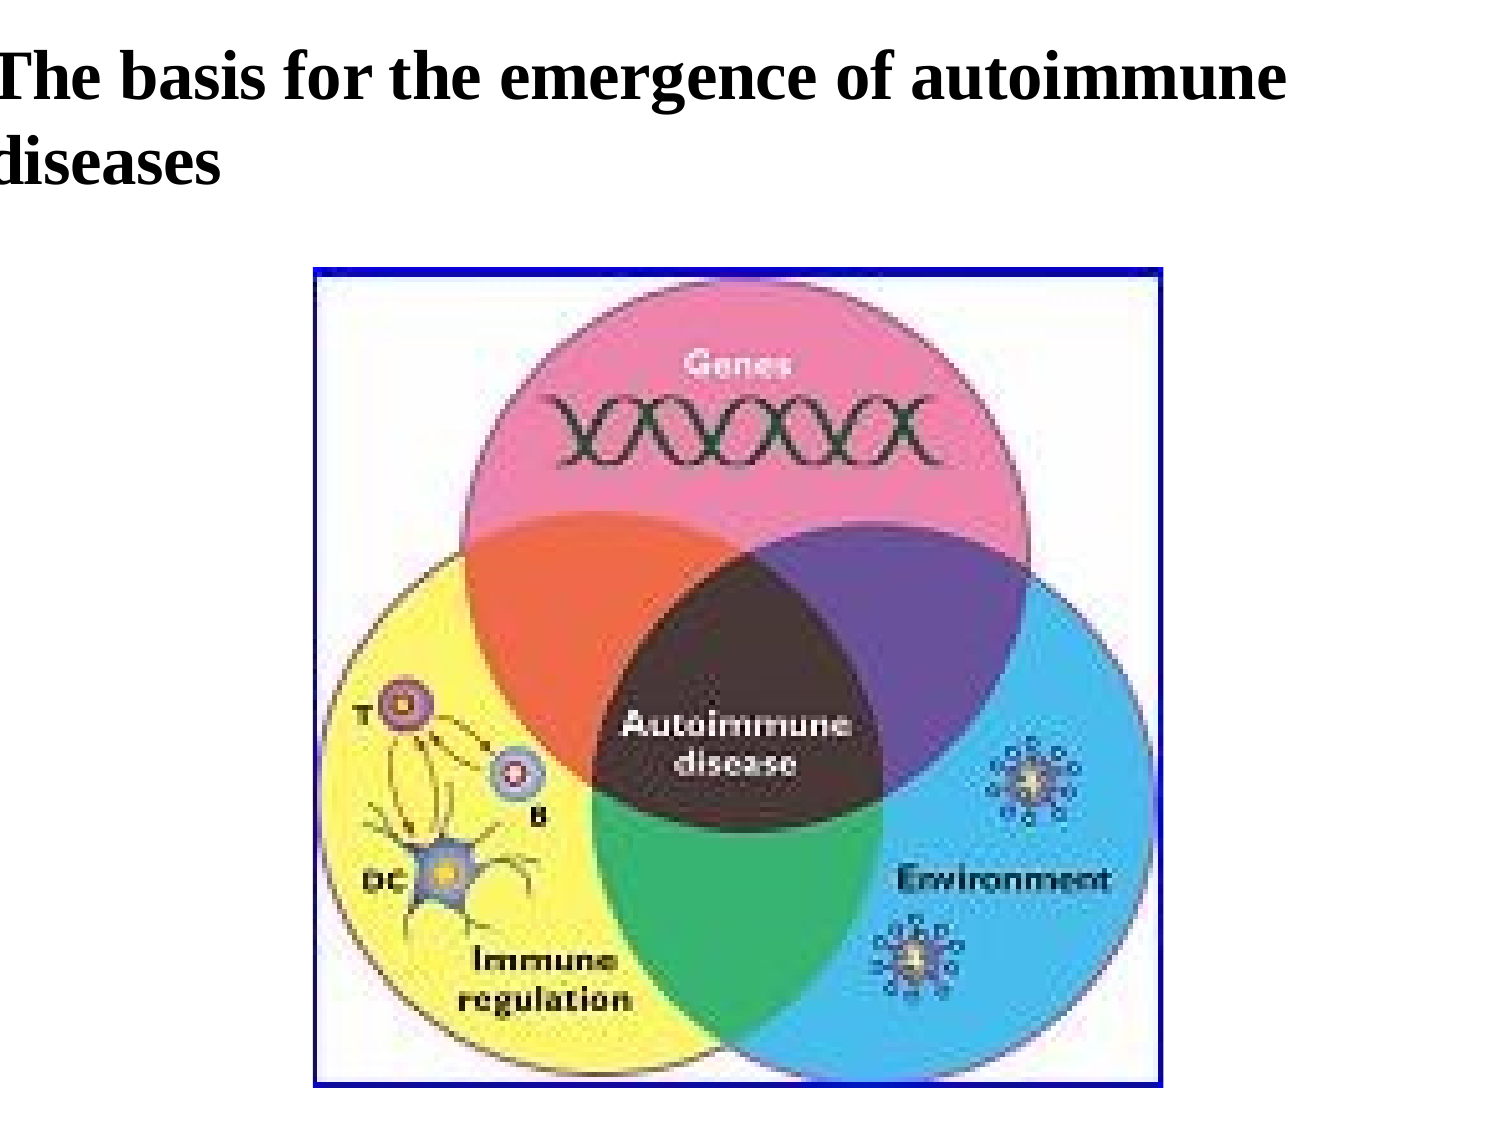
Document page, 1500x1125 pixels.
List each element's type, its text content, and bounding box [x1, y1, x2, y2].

title The basis for the emergence of autoimmune diseases [0, 10, 1492, 286]
text_box [312, 267, 1164, 1088]
